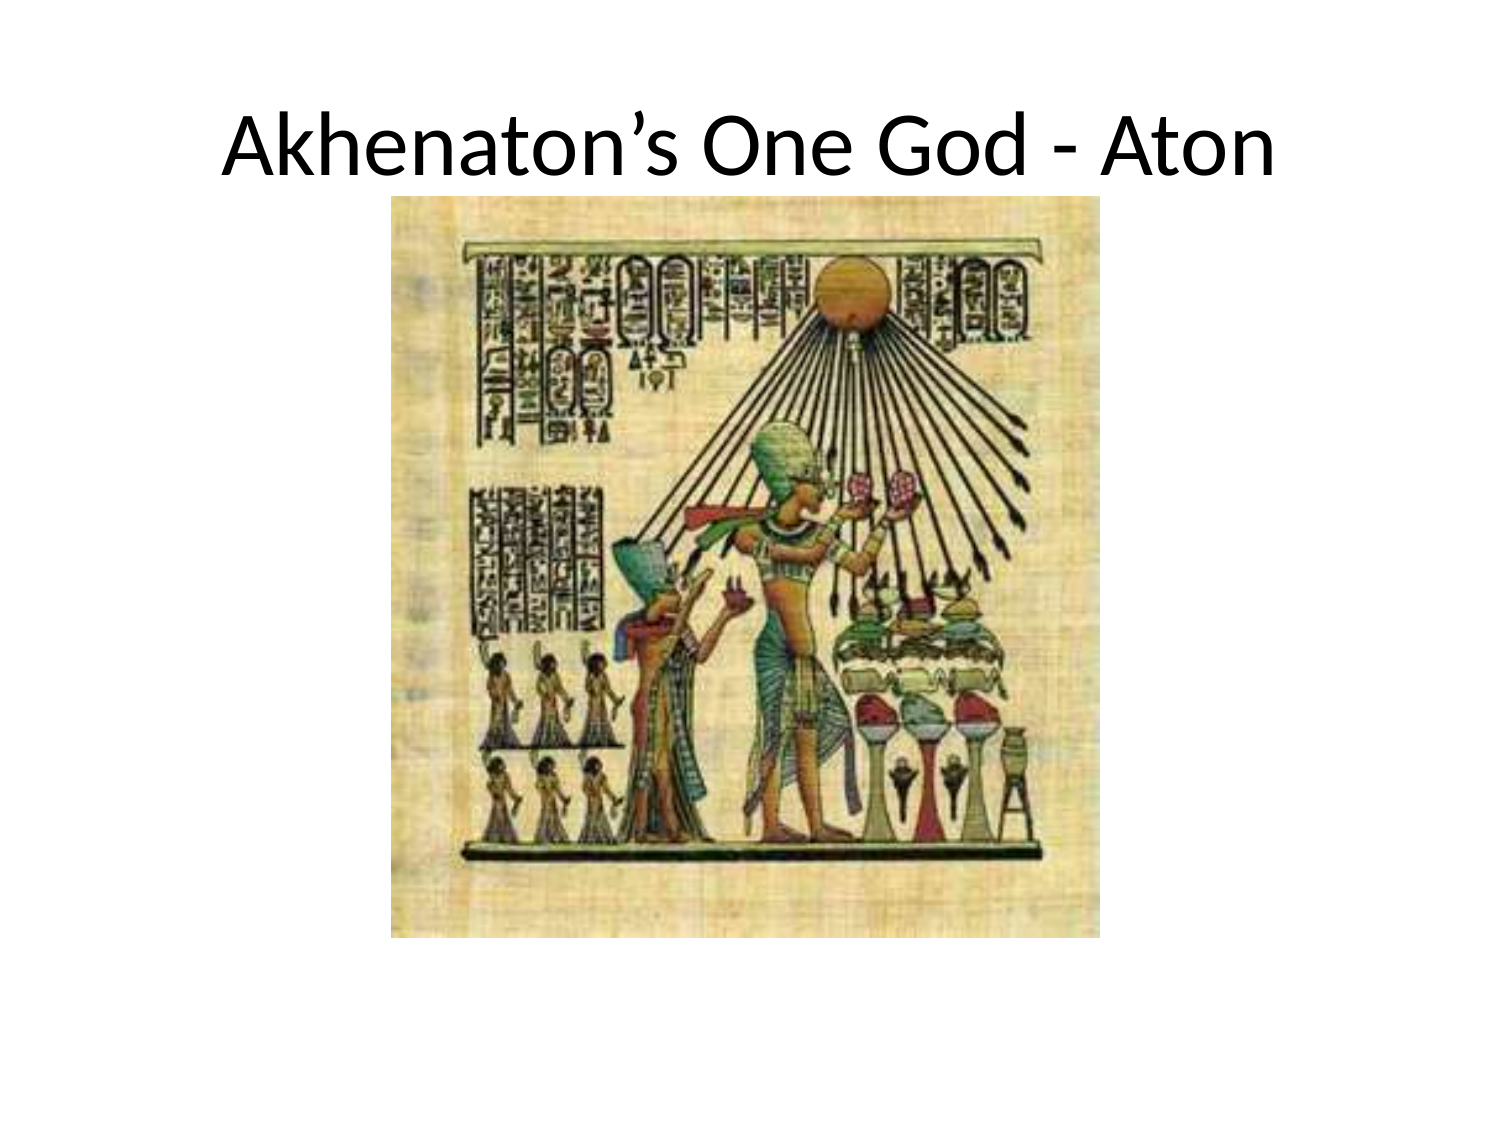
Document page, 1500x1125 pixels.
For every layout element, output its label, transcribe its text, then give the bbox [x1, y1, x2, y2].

title Akhenaton’s One God - Aton [75, 45, 1425, 233]
picture [390, 196, 1101, 938]
